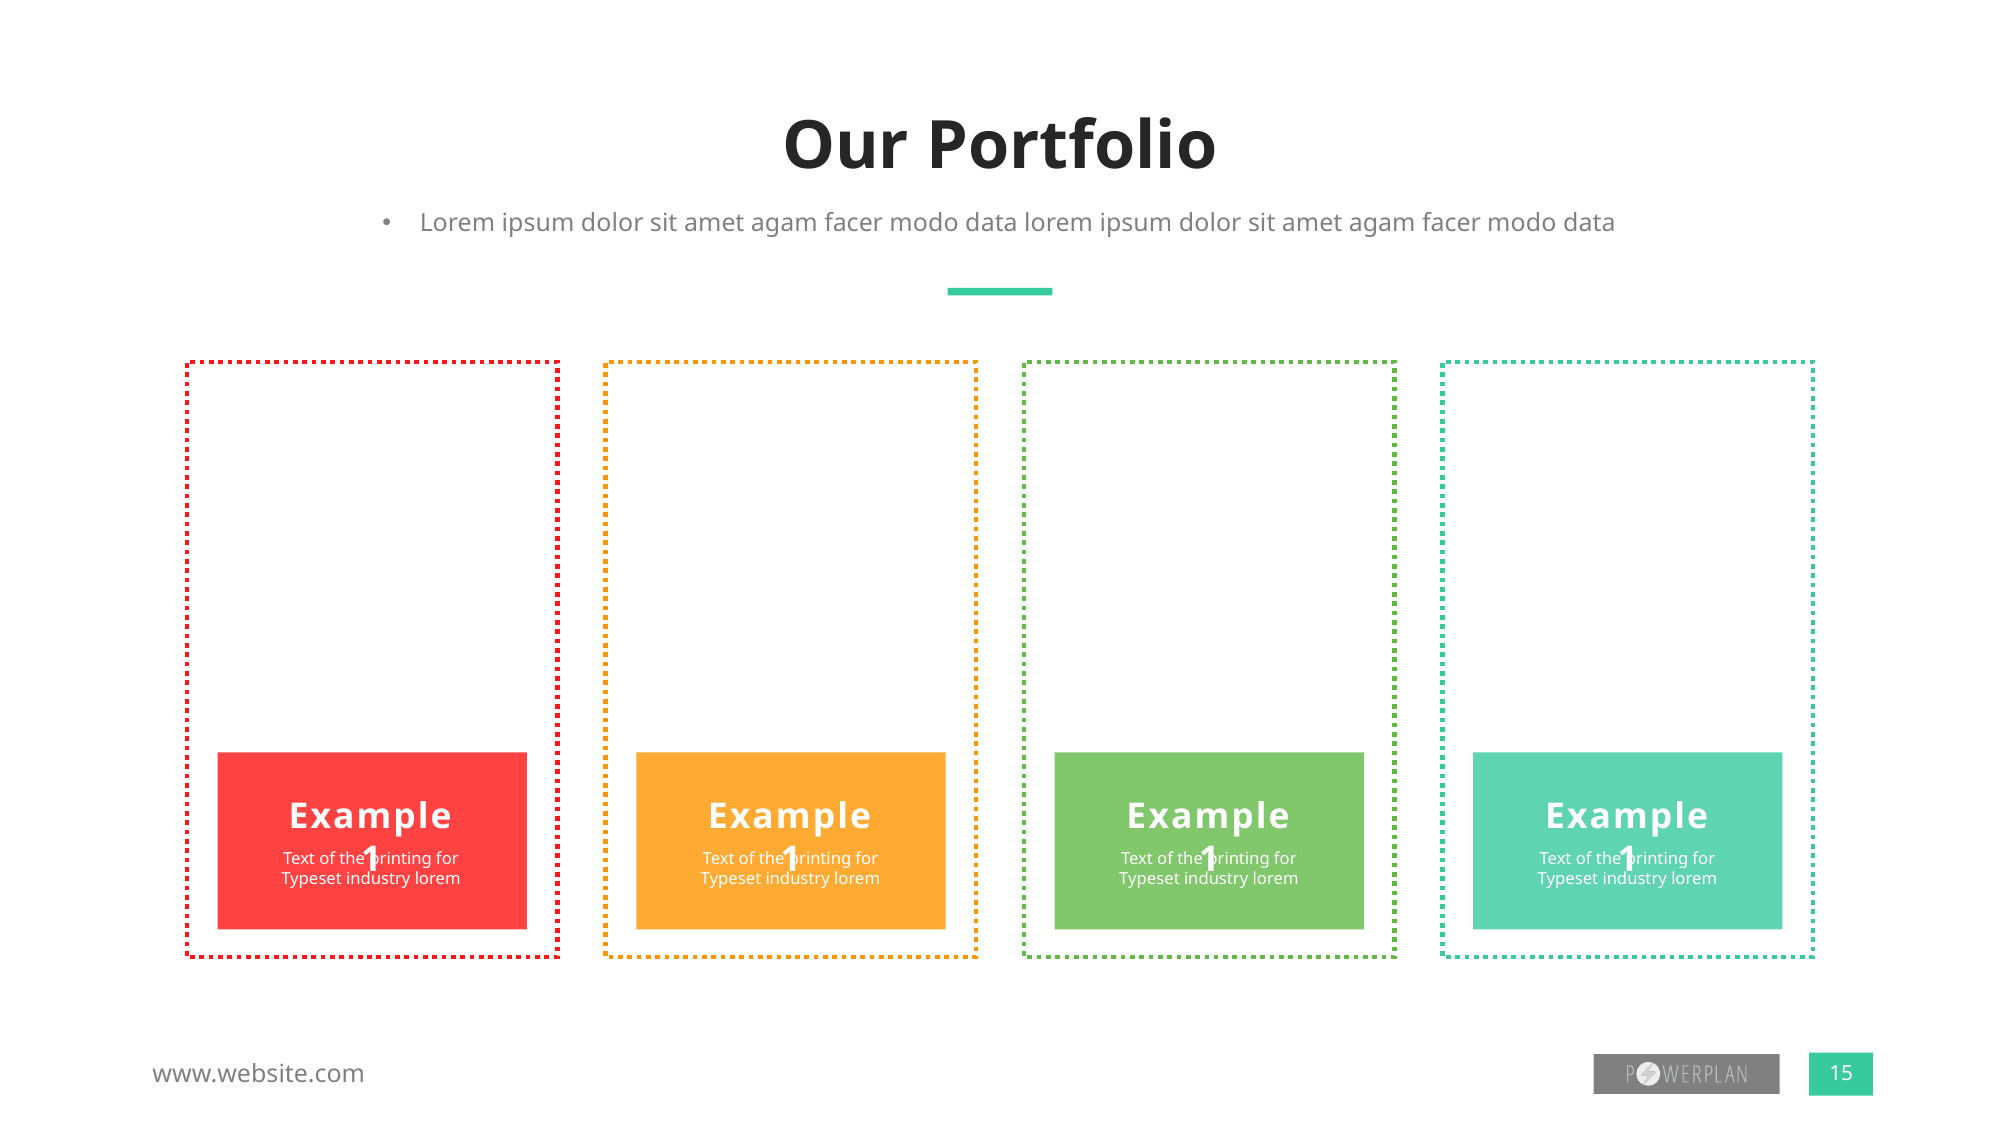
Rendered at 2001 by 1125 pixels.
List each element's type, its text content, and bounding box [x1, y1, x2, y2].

picture [1473, 389, 1783, 930]
slide_number 15 [1809, 1052, 1873, 1096]
text_box [604, 361, 977, 958]
slide_number www.website.com [137, 1042, 391, 1103]
text_box [1442, 361, 1814, 958]
title Our Portfolio [137, 96, 1863, 198]
text_box [186, 361, 558, 958]
picture [636, 389, 946, 930]
text_box [947, 287, 1053, 296]
list Lorem ipsum dolor sit amet agam facer modo data lorem ipsum dolor sit amet agam facer modo data [137, 202, 1863, 246]
picture [1054, 389, 1364, 930]
picture [217, 389, 527, 930]
text_box [1023, 361, 1396, 958]
